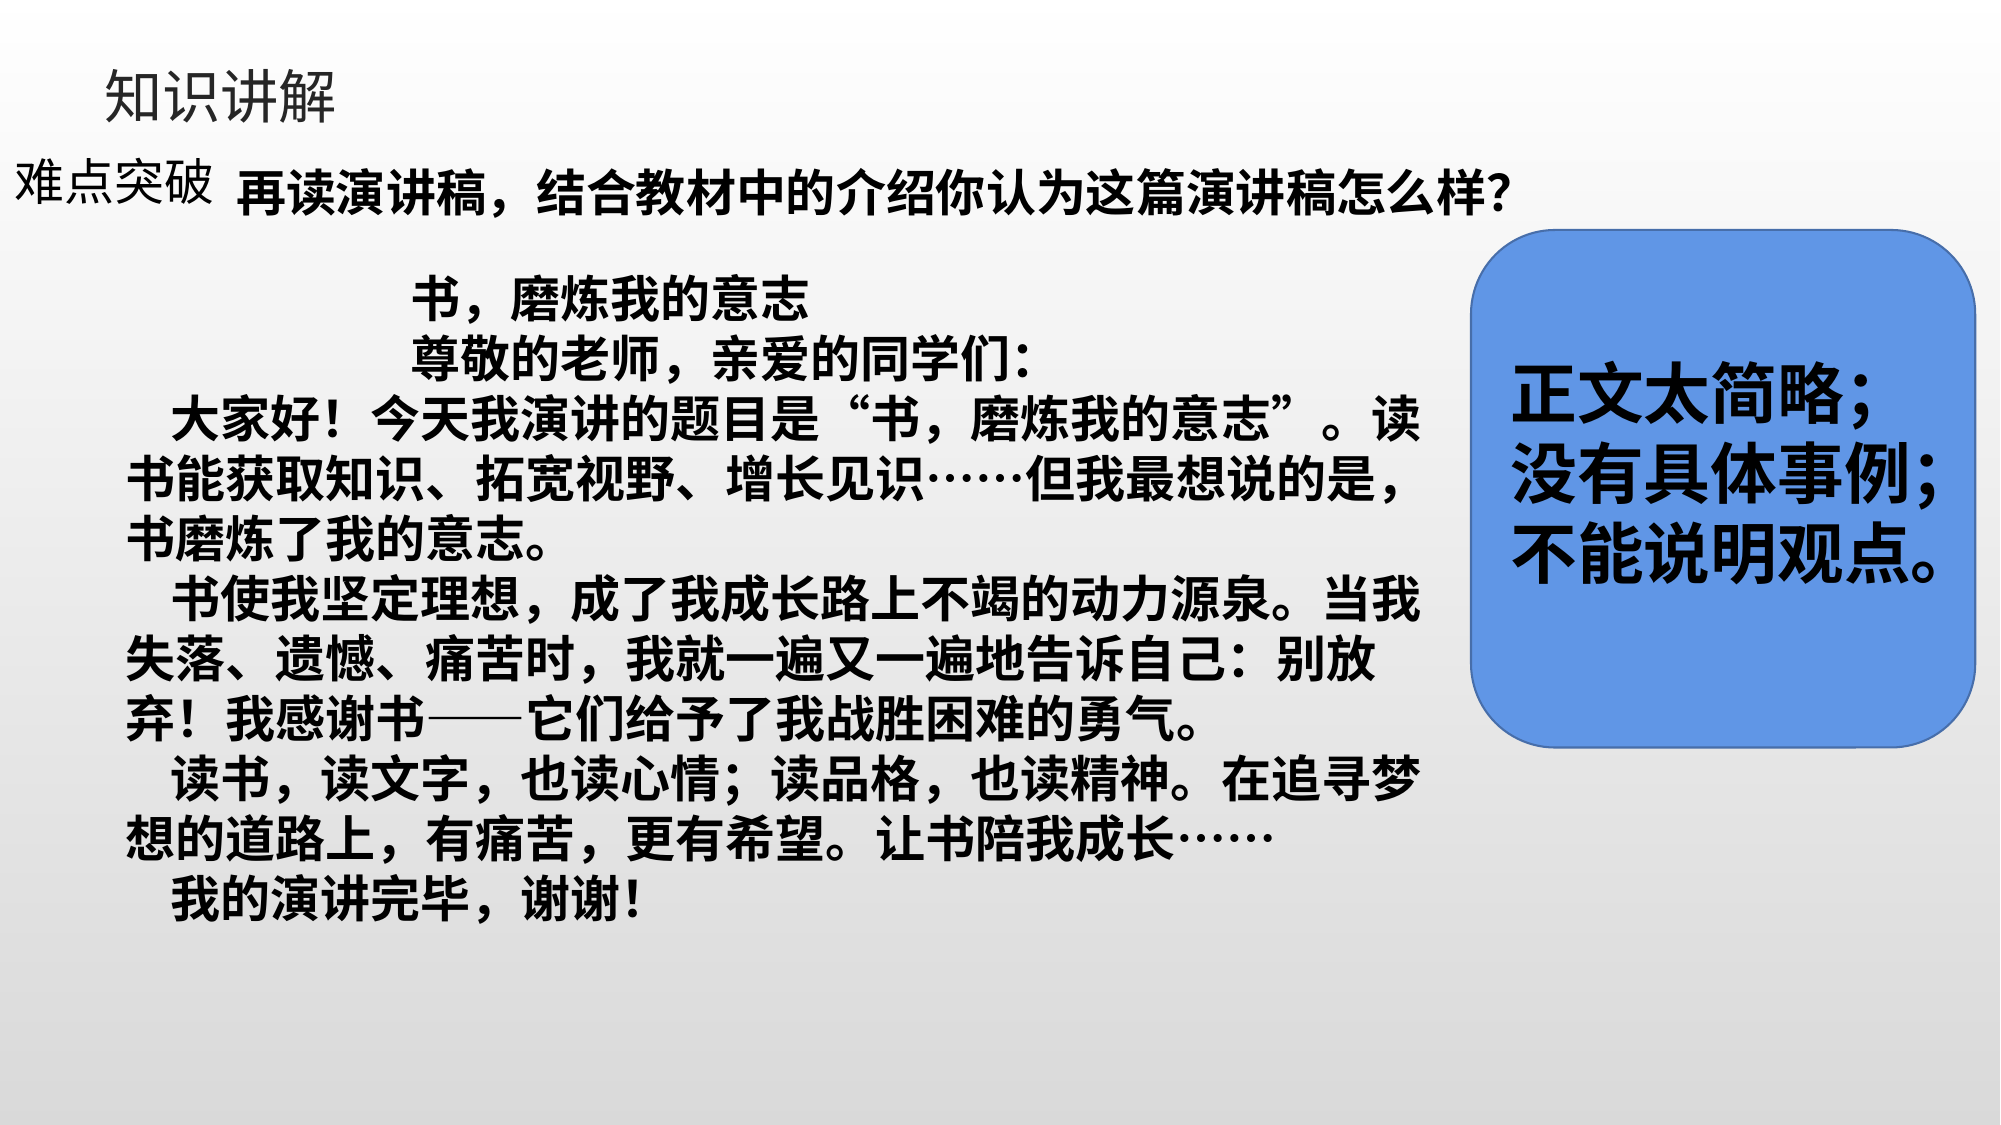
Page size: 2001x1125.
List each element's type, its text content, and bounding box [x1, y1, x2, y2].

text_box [1470, 229, 2000, 748]
text_box 知识讲解 [89, 52, 391, 138]
text_box 再读演讲稿，结合教材中的介绍你认为这篇演讲稿怎么样？ [221, 154, 1951, 229]
text_box 难点突破 [0, 113, 275, 218]
text_box 书，磨炼我的意志 尊敬的老师，亲爱的同学们： 大家好！今天我演讲的题目是“书，磨炼我的意志”。读书能获取知识、拓宽视野、增长见识……但我最想说的是，书磨炼了我的意志。 书使我坚定理想，成了我成长路上不竭的动力源泉。当我失落、遗憾、痛苦时，我就一遍又一遍地告诉自己：别放弃！我感谢书——它们给予了我战胜困难的勇气。 读书，读文字，也读心情；读品格，也读精神。在追寻梦想的道路上，有痛苦，更有希望。让书陪我成长…… 我的演讲完毕，谢谢！ [110, 259, 1441, 935]
